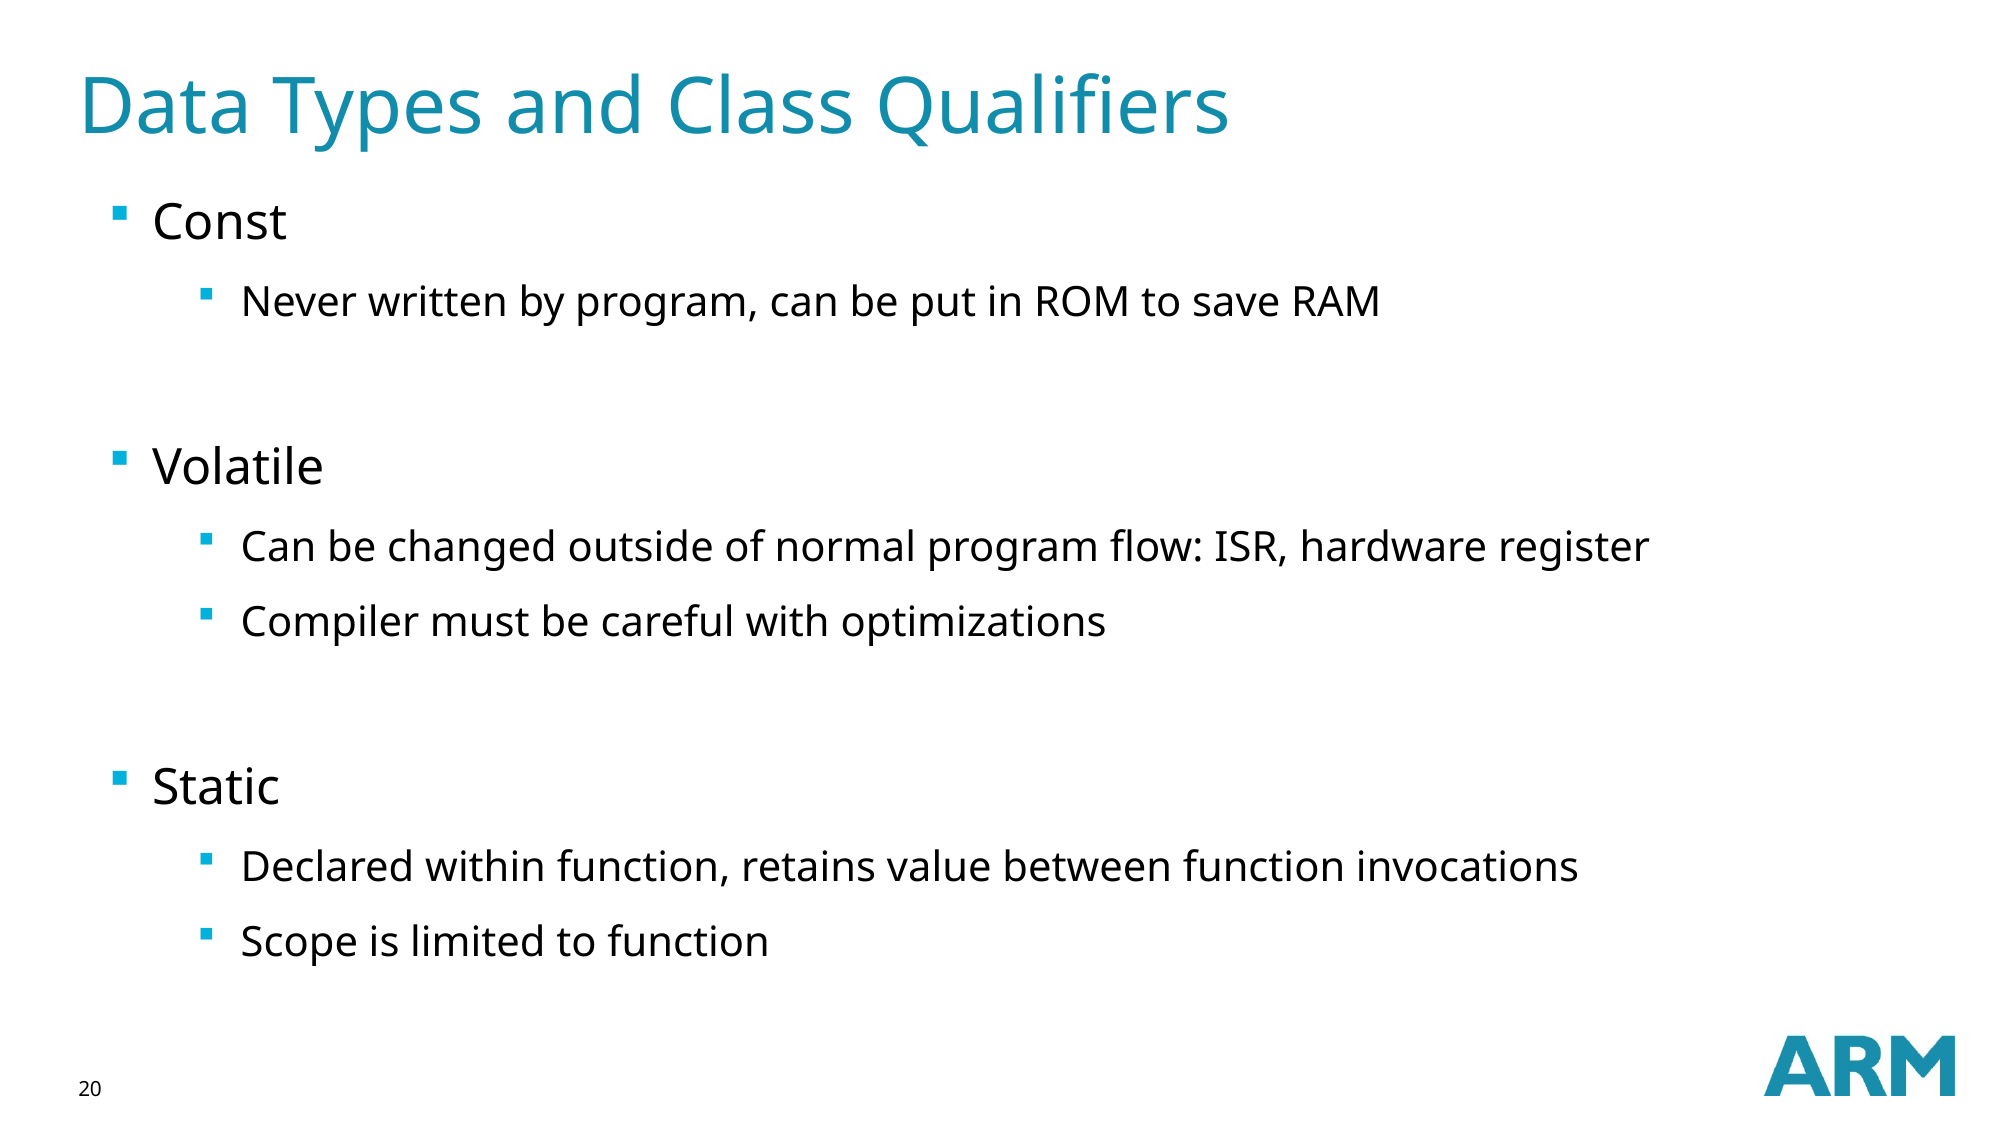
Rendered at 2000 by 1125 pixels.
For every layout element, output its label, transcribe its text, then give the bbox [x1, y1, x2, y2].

title Data Types and Class Qualifiers [78, 55, 1910, 150]
list Const Never written by program, can be put in ROM to save RAM Volatile Can be changed outside of normal program flow: ISR, hardware register Compiler must be careful with optimizations Static Declared within function, retains value between function invocations Scope is limited to function [108, 189, 1815, 958]
picture [1763, 1035, 1955, 1096]
